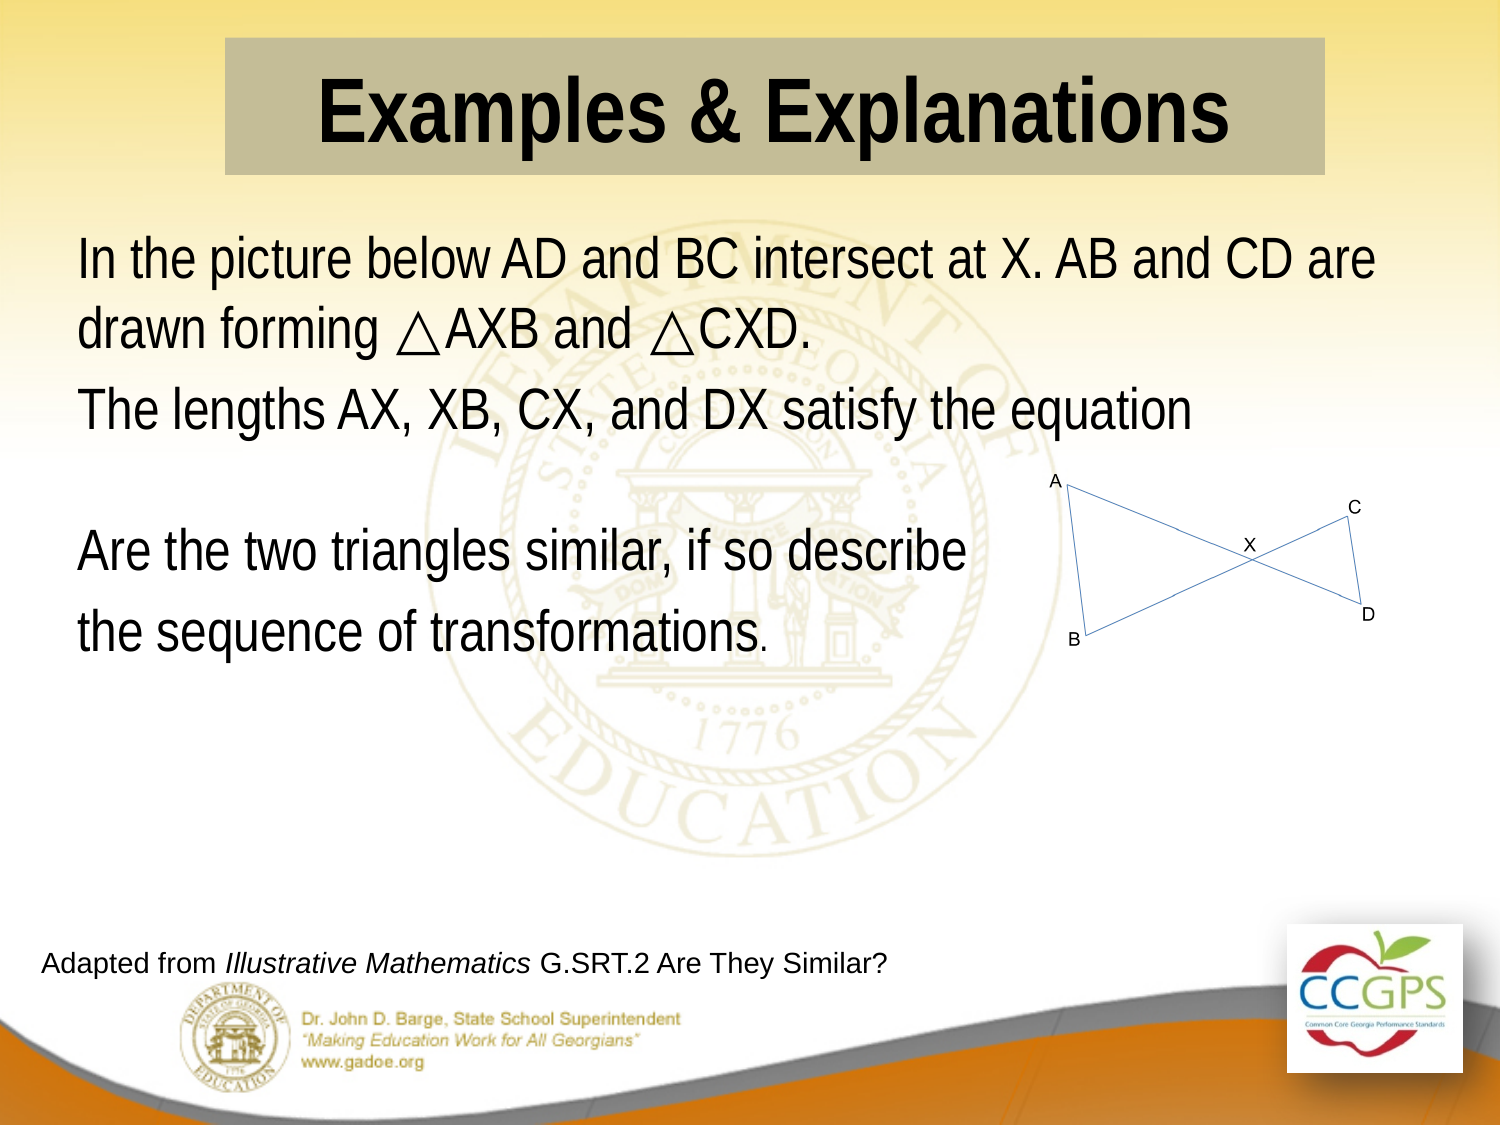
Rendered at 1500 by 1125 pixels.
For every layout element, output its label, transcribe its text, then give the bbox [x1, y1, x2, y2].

picture [0, 0, 1500, 1125]
text_box Adapted from Illustrative Mathematics G.SRT.2 Are They Similar? [26, 937, 904, 988]
title Examples & Explanations [224, 37, 1326, 176]
